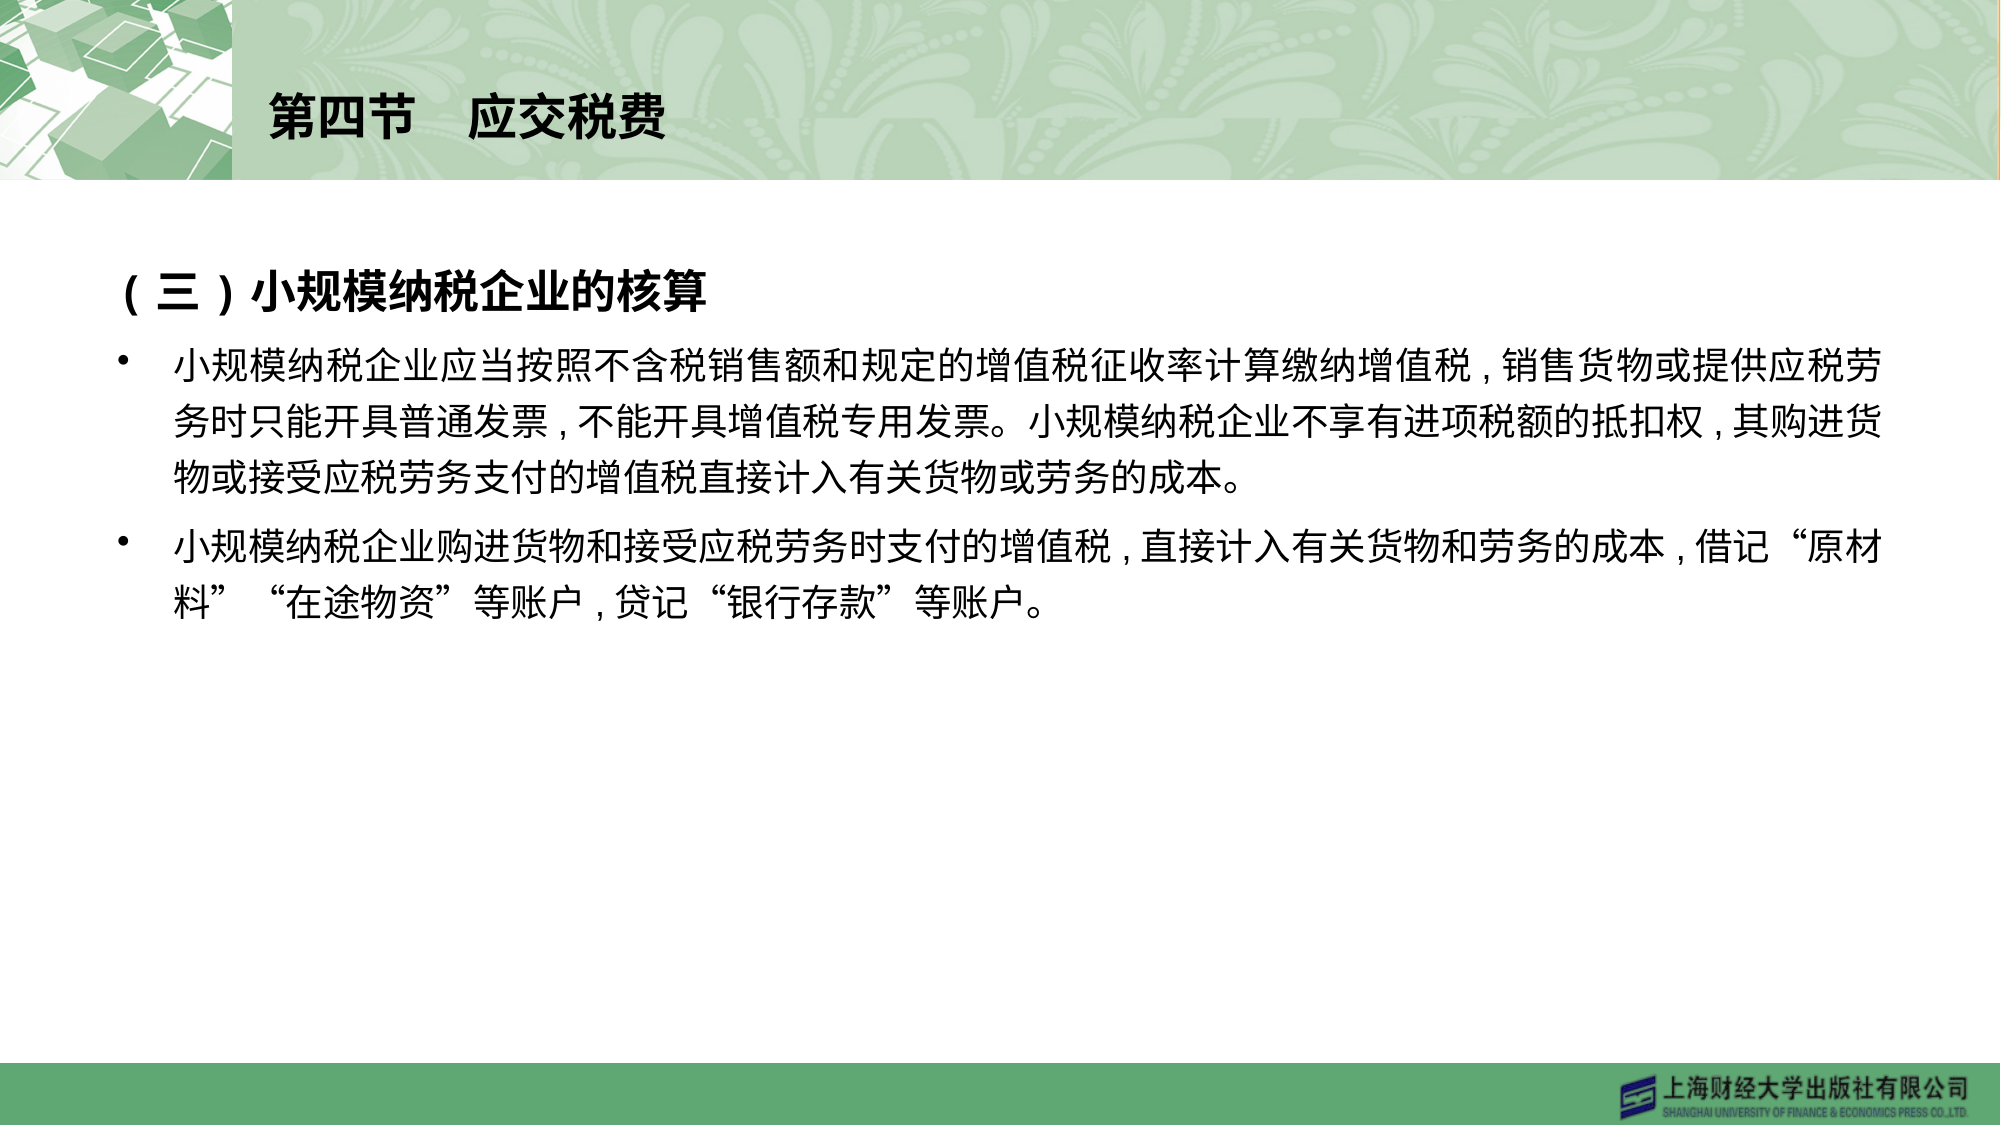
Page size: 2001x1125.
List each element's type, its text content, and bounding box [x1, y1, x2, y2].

title 第四节 应交税费 [252, 64, 1609, 168]
picture [0, 0, 2001, 1125]
list (三)小规模纳税企业的核算 小规模纳税企业应当按照不含税销售额和规定的增值税征收率计算缴纳增值税,销售货物或提供应税劳务时只能开具普通发票,不能开具增值税专用发票。小规模纳税企业不享有进项税额的抵扣权,其购进货物或接受应税劳务支付的增值税直接计入有关货物或劳务的成本。 小规模纳税企业购进货物和接受应税劳务时支付的增值税,直接计入有关货物和劳务的成本,借记“原材料”“在途物资”等账户,贷记“银行存款”等账户。 [102, 241, 1898, 1065]
